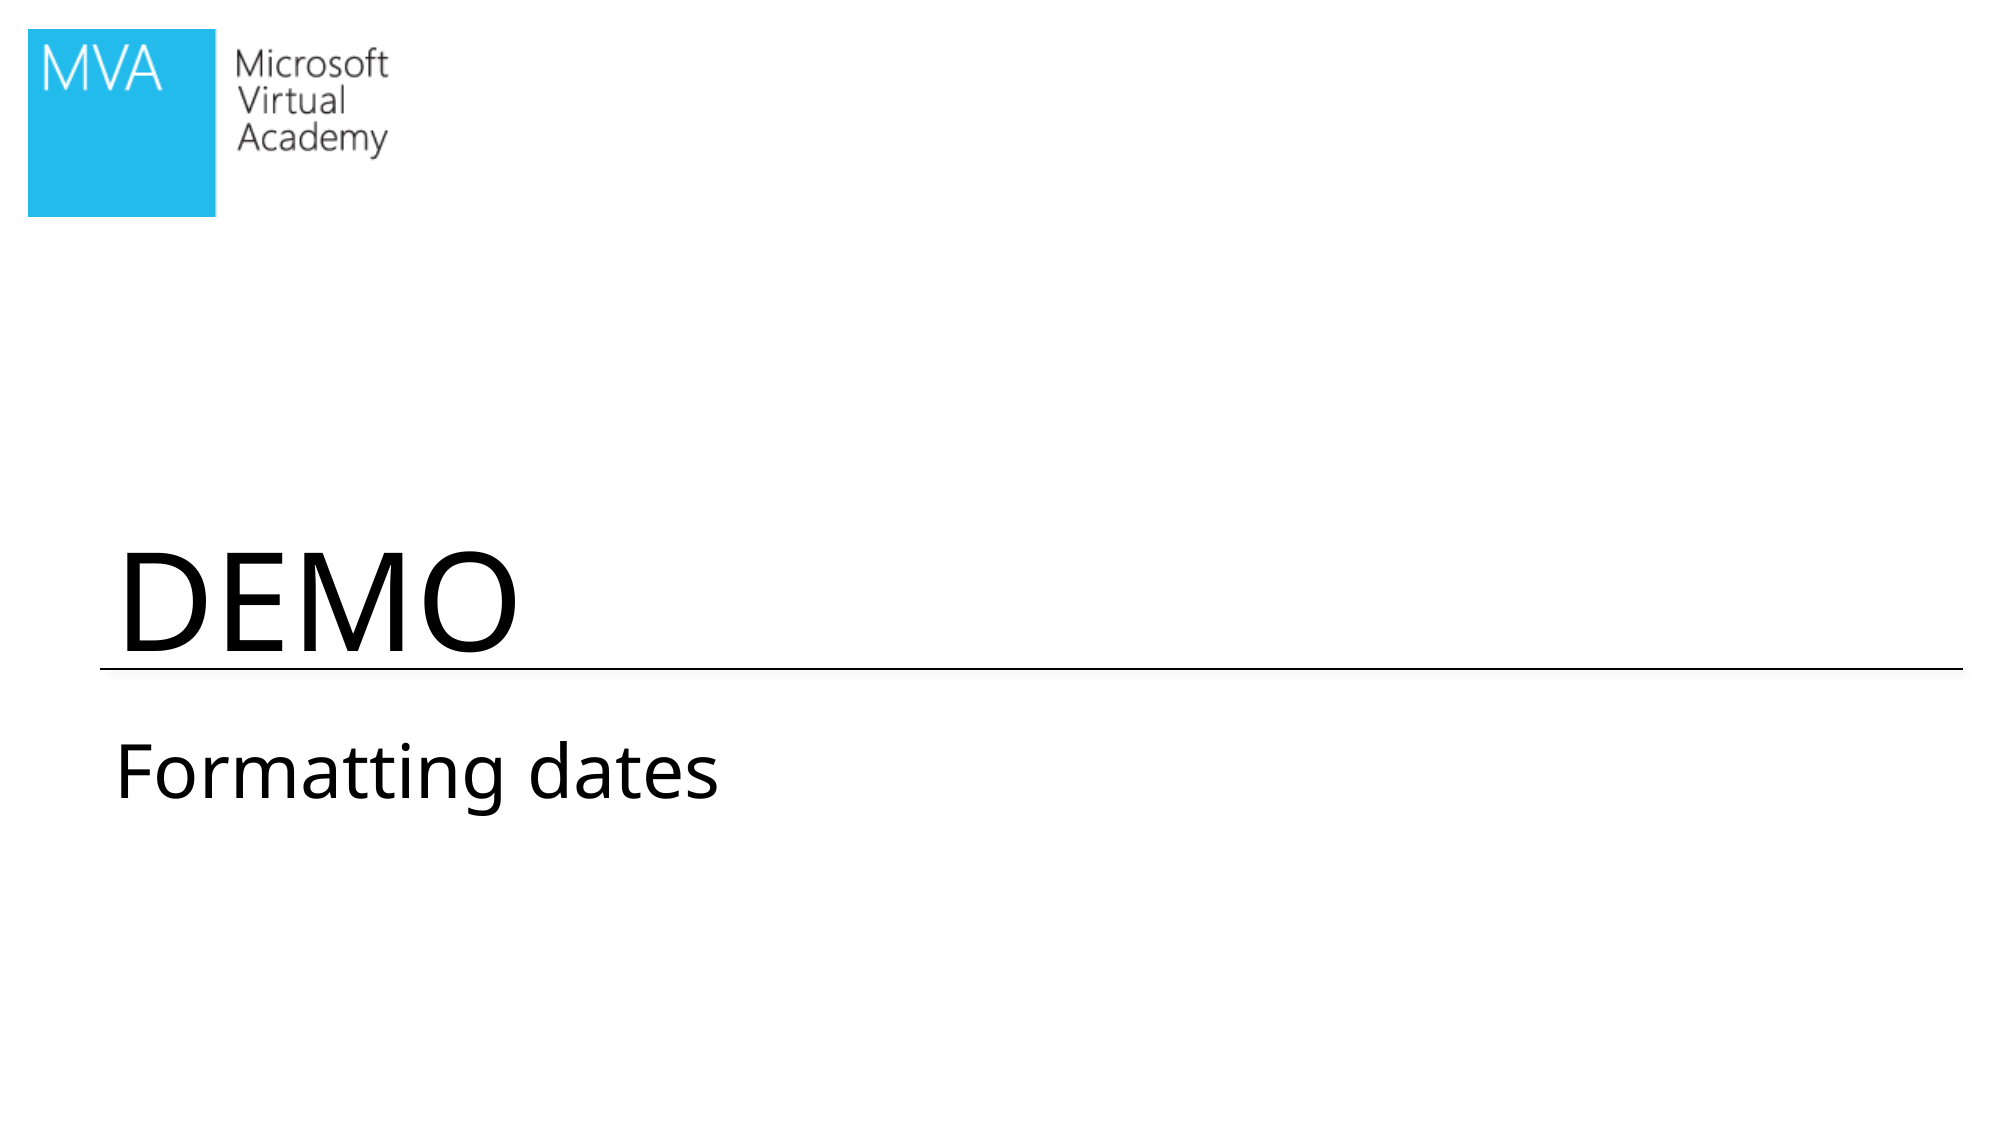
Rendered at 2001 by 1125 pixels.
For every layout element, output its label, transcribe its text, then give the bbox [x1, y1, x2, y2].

title Formatting dates [99, 733, 1976, 1009]
picture [28, 29, 497, 217]
